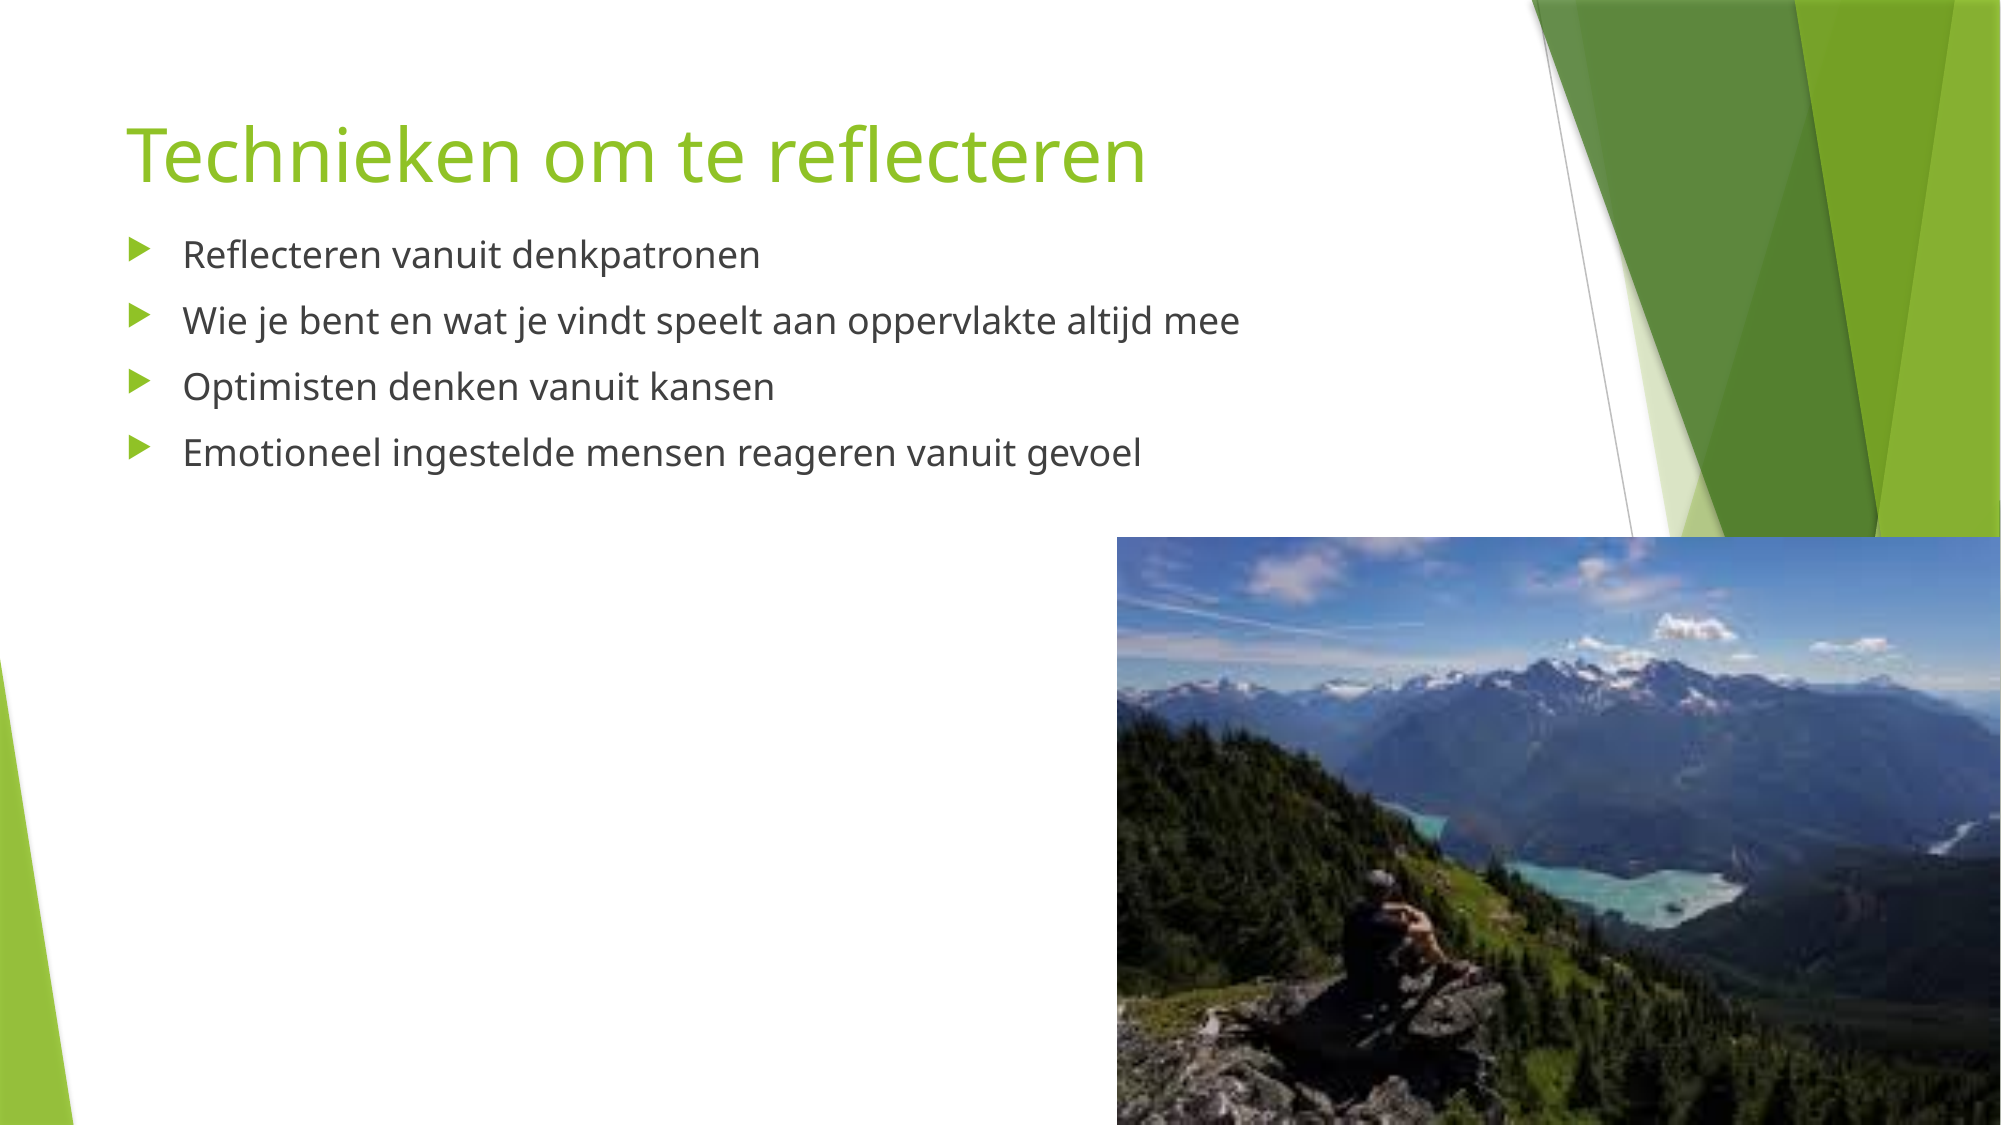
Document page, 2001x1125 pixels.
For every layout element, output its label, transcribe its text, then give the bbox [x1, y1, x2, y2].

list Reflecteren vanuit denkpatronen Wie je bent en wat je vindt speelt aan oppervlakte altijd mee Optimisten denken vanuit kansen Emotioneel ingestelde mensen reageren vanuit gevoel [111, 223, 1522, 861]
picture [1117, 537, 2000, 1125]
title Technieken om te reflecteren [111, 99, 1522, 223]
